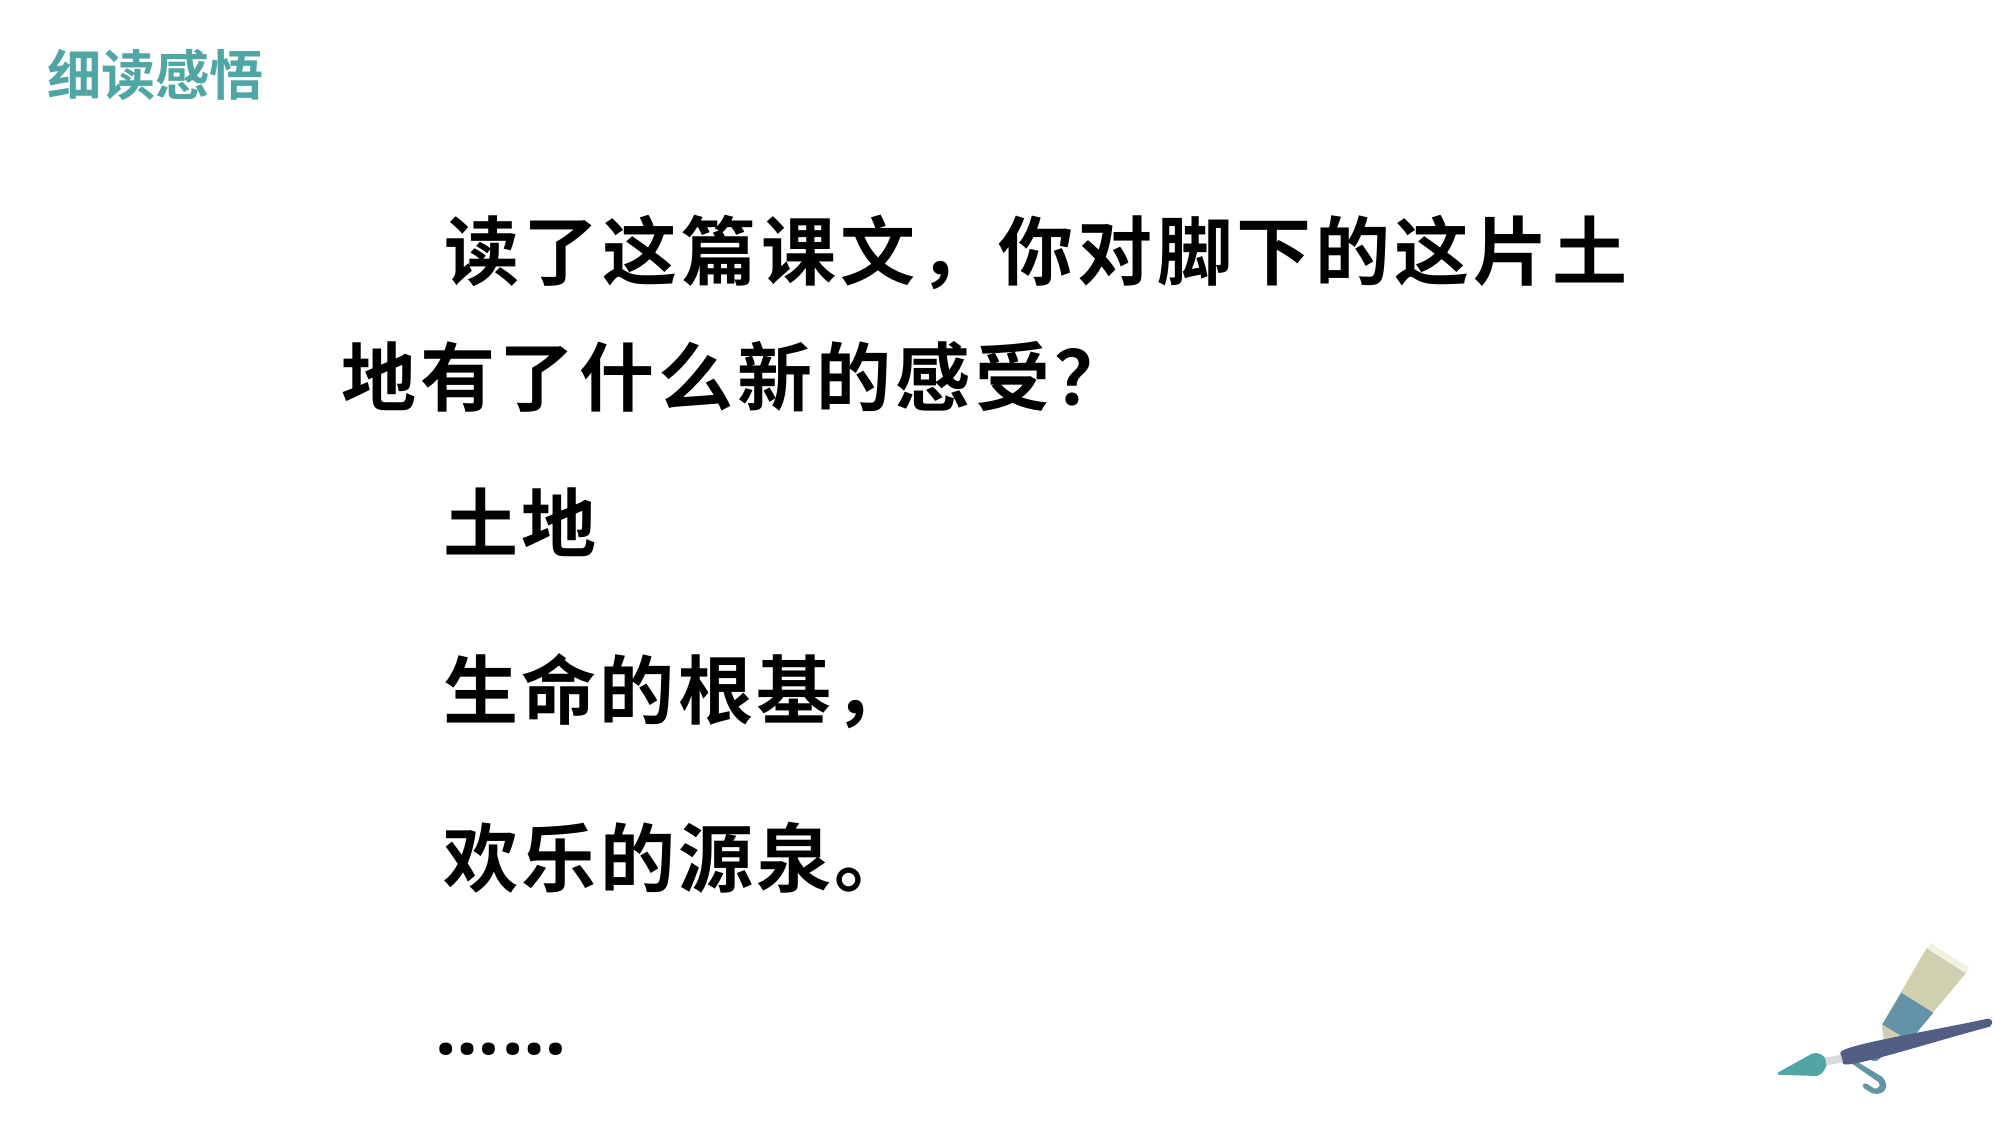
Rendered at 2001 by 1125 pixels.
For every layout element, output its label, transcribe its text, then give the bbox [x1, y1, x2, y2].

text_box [1811, 945, 1974, 1125]
title 读了这篇课文，你对脚下的这片土地有了什么新的感受？ [326, 160, 1685, 433]
list 土地 生命的根基， 欢乐的源泉。 …… [330, 432, 1681, 1125]
text_box 细读感悟 [32, 33, 347, 114]
